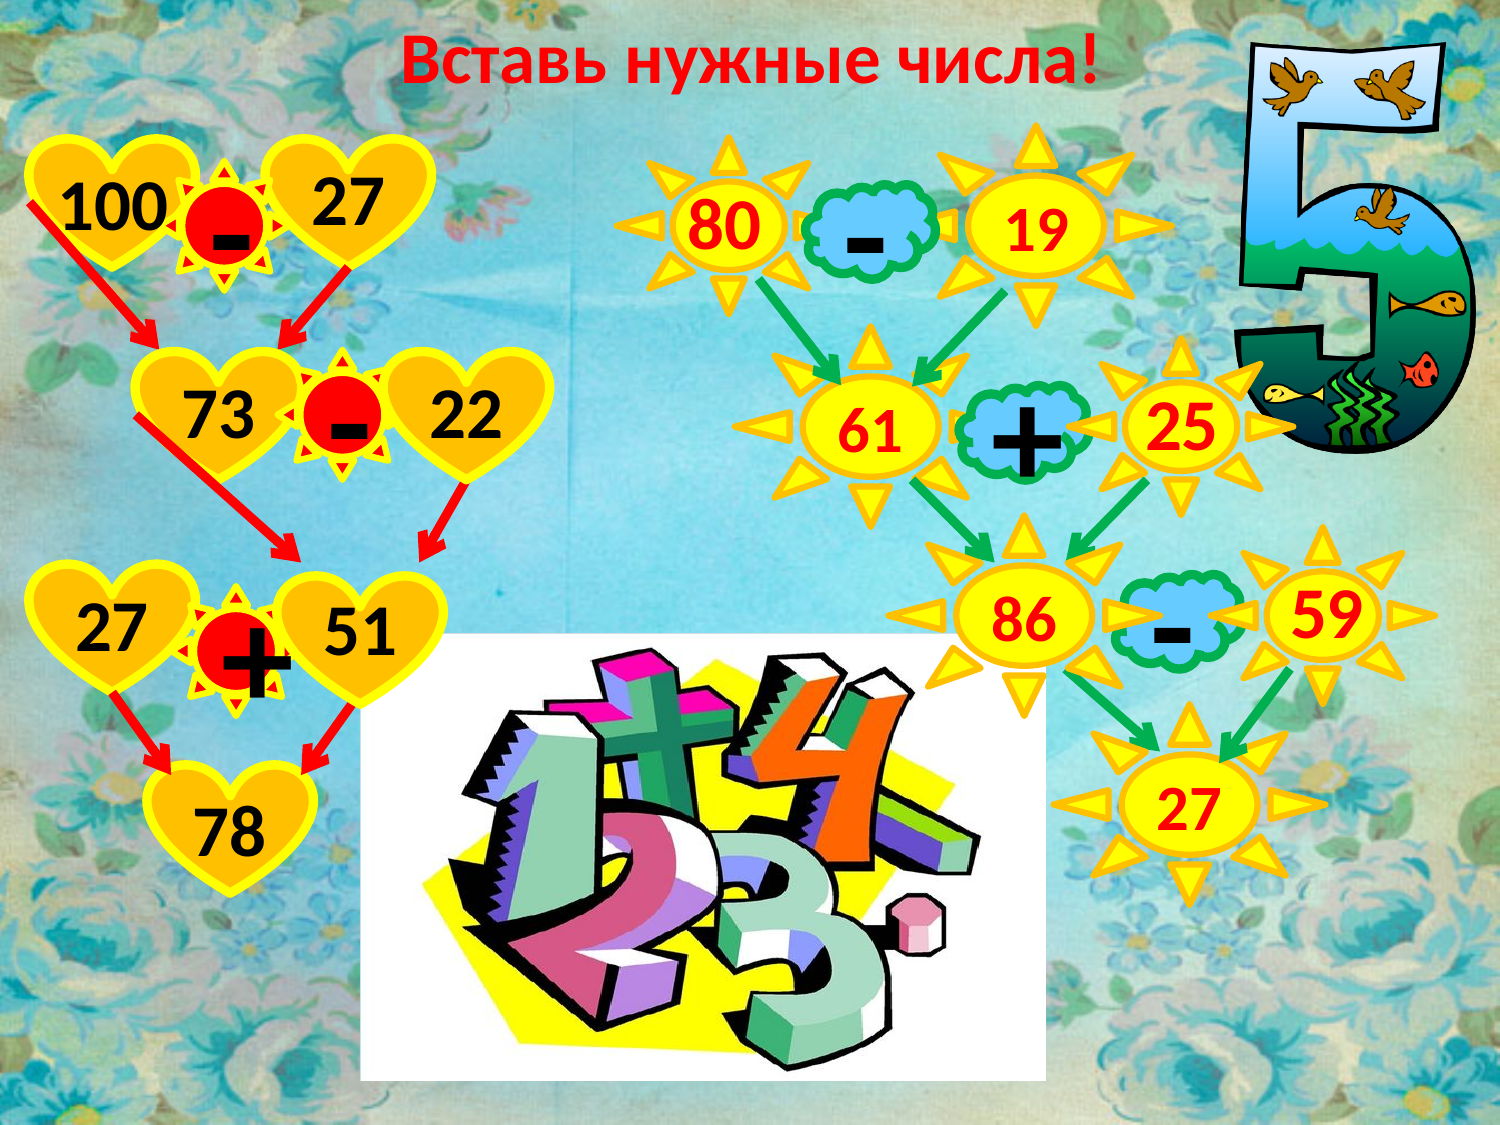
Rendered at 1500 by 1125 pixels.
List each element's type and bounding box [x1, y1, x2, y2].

text_box [218, 479, 302, 563]
text_box [911, 290, 1006, 387]
text_box [300, 692, 354, 776]
text_box [111, 266, 160, 350]
text_box [418, 479, 467, 563]
text_box [1065, 668, 1161, 752]
text_box [1218, 668, 1291, 764]
text_box [911, 479, 995, 563]
text_box [111, 692, 172, 776]
picture [0, 0, 1500, 1125]
text_box [1065, 479, 1148, 563]
text_box [758, 278, 842, 386]
text_box [277, 266, 349, 350]
